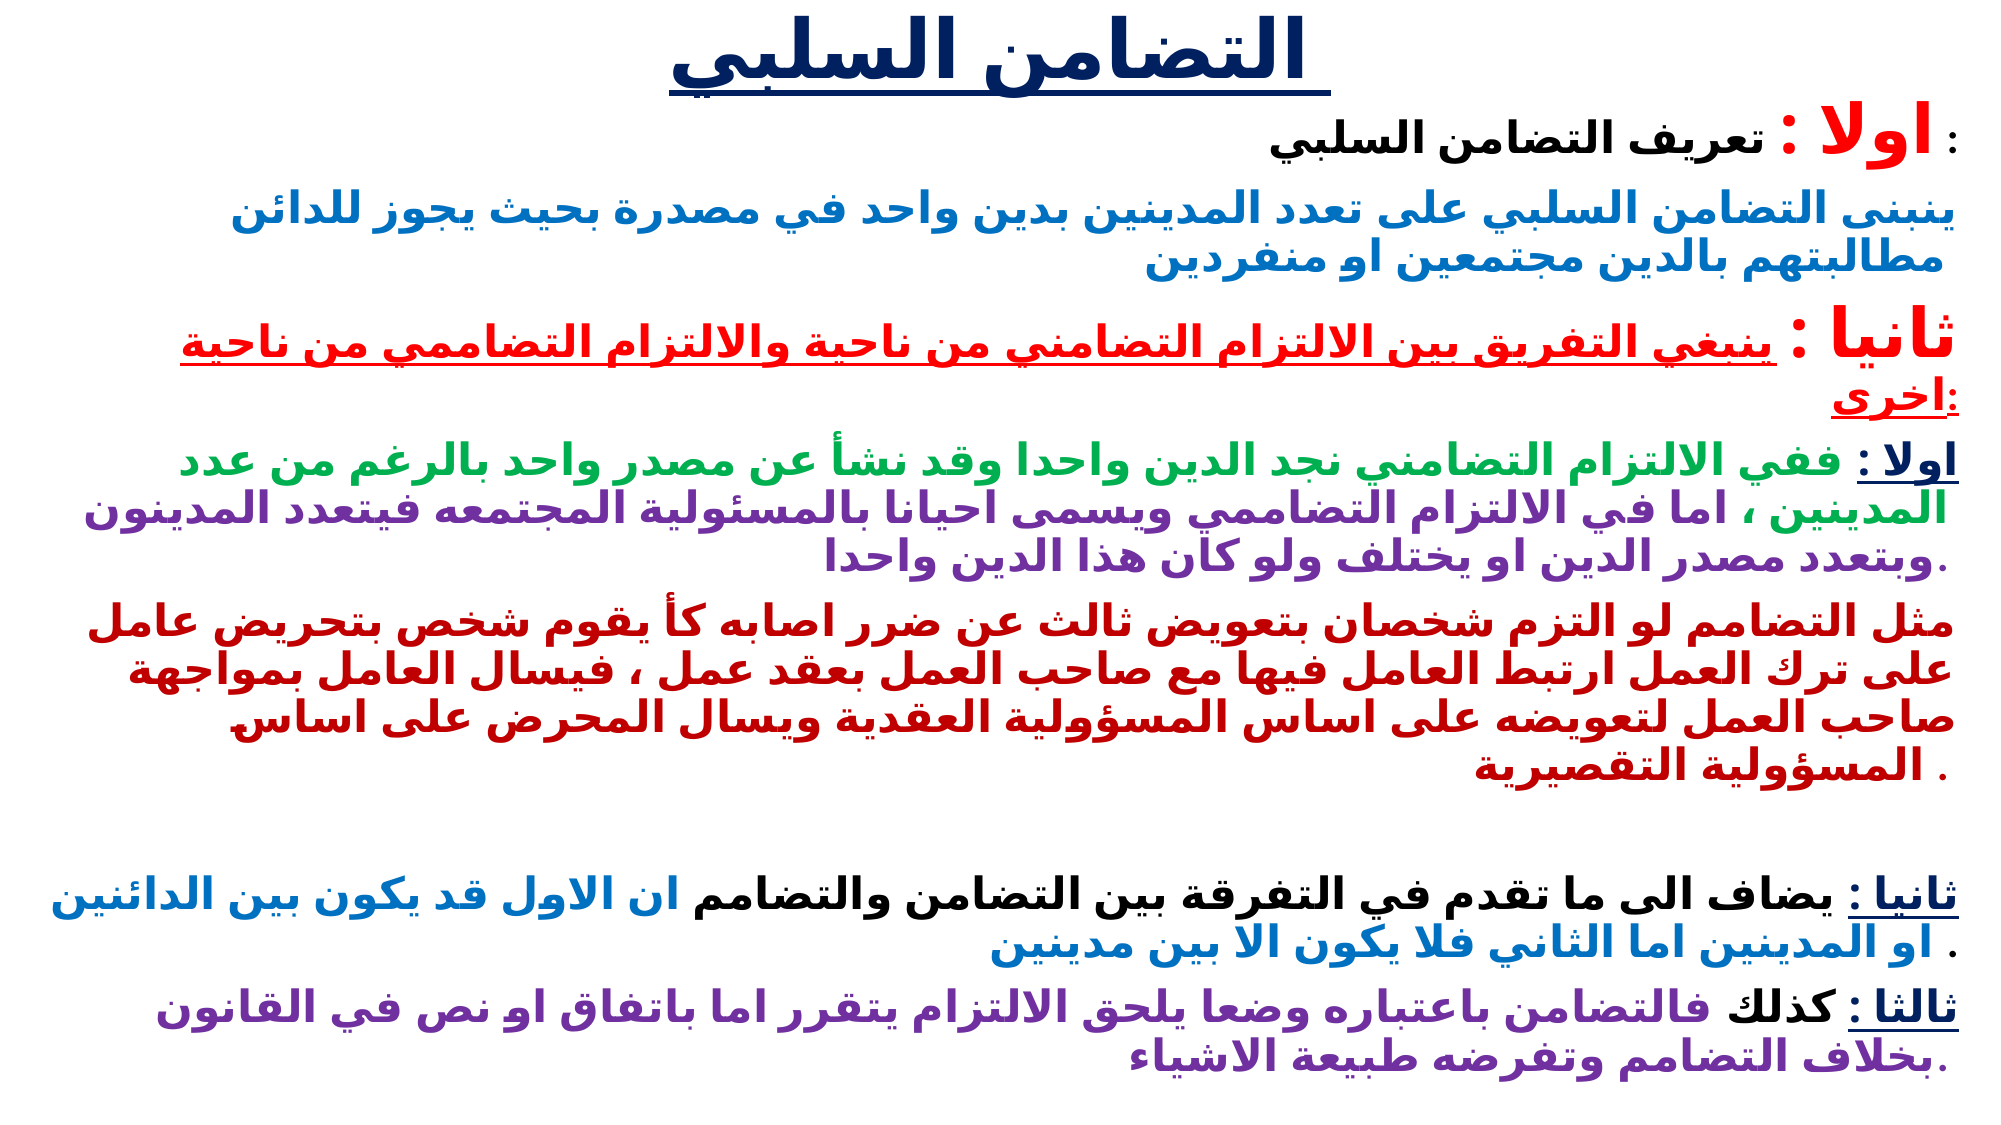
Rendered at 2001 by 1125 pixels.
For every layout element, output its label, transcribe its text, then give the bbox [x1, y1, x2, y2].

title التضامن السلبي [137, 0, 1863, 86]
list اولا : تعريف التضامن السلبي : ينبنى التضامن السلبي على تعدد المدينين بدين واحد في مصدرة بحيث يجوز للدائن مطالبتهم بالدين مجتمعين او منفردين ثانيا : ينبغي التفريق بين الالتزام التضامني من ناحية والالتزام التضاممي من ناحية اخرى: اولا : ففي الالتزام التضامني نجد الدين واحدا وقد نشأ عن مصدر واحد بالرغم من عدد المدينين ، اما في الالتزام التضاممي ويسمى احيانا بالمسئولية المجتمعه فيتعدد المدينون وبتعدد مصدر الدين او يختلف ولو كان هذا الدين واحدا. مثل التضامم لو التزم شخصان بتعويض ثالث عن ضرر اصابه كأ يقوم شخص بتحريض عامل على ترك العمل ارتبط العامل فيها مع صاحب العمل بعقد عمل ، فيسال العامل بمواجهة صاحب العمل لتعويضه على اساس المسؤولية العقدية ويسال المحرض على اساس المسؤولية التقصيرية . ثانيا : يضاف الى ما تقدم في التفرقة بين التضامن والتضامم ان الاول قد يكون بين الدائنين او المدينين اما الثاني فلا يكون الا بين مدينين . ثالثا : كذلك فالتضامن باعتباره وضعا يلحق الالتزام يتقرر اما باتفاق او نص في القانون بخلاف التضامم وتفرضه طبيعة الاشياء. [26, 86, 1974, 1096]
